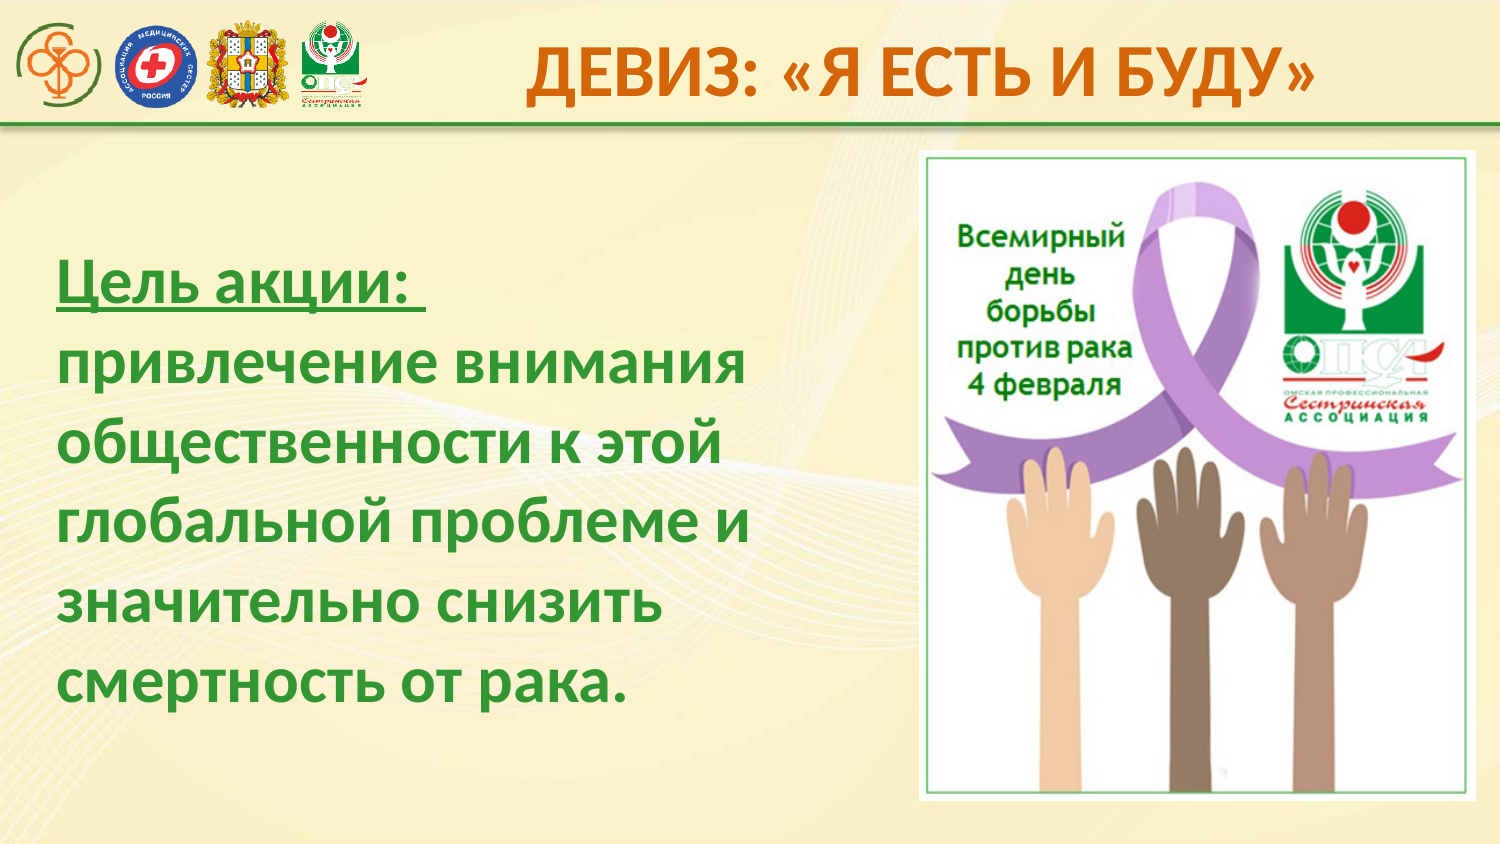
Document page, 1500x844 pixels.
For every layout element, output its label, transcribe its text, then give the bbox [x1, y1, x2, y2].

picture [0, 0, 1500, 844]
text_box ДЕВИЗ: «Я ЕСТЬ И БУДУ» [366, 13, 1483, 119]
text_box Цель акции: привлечение внимания общественности к этой глобальной проблеме и значительно снизить смертность от рака. [41, 229, 913, 724]
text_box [13, 18, 367, 111]
